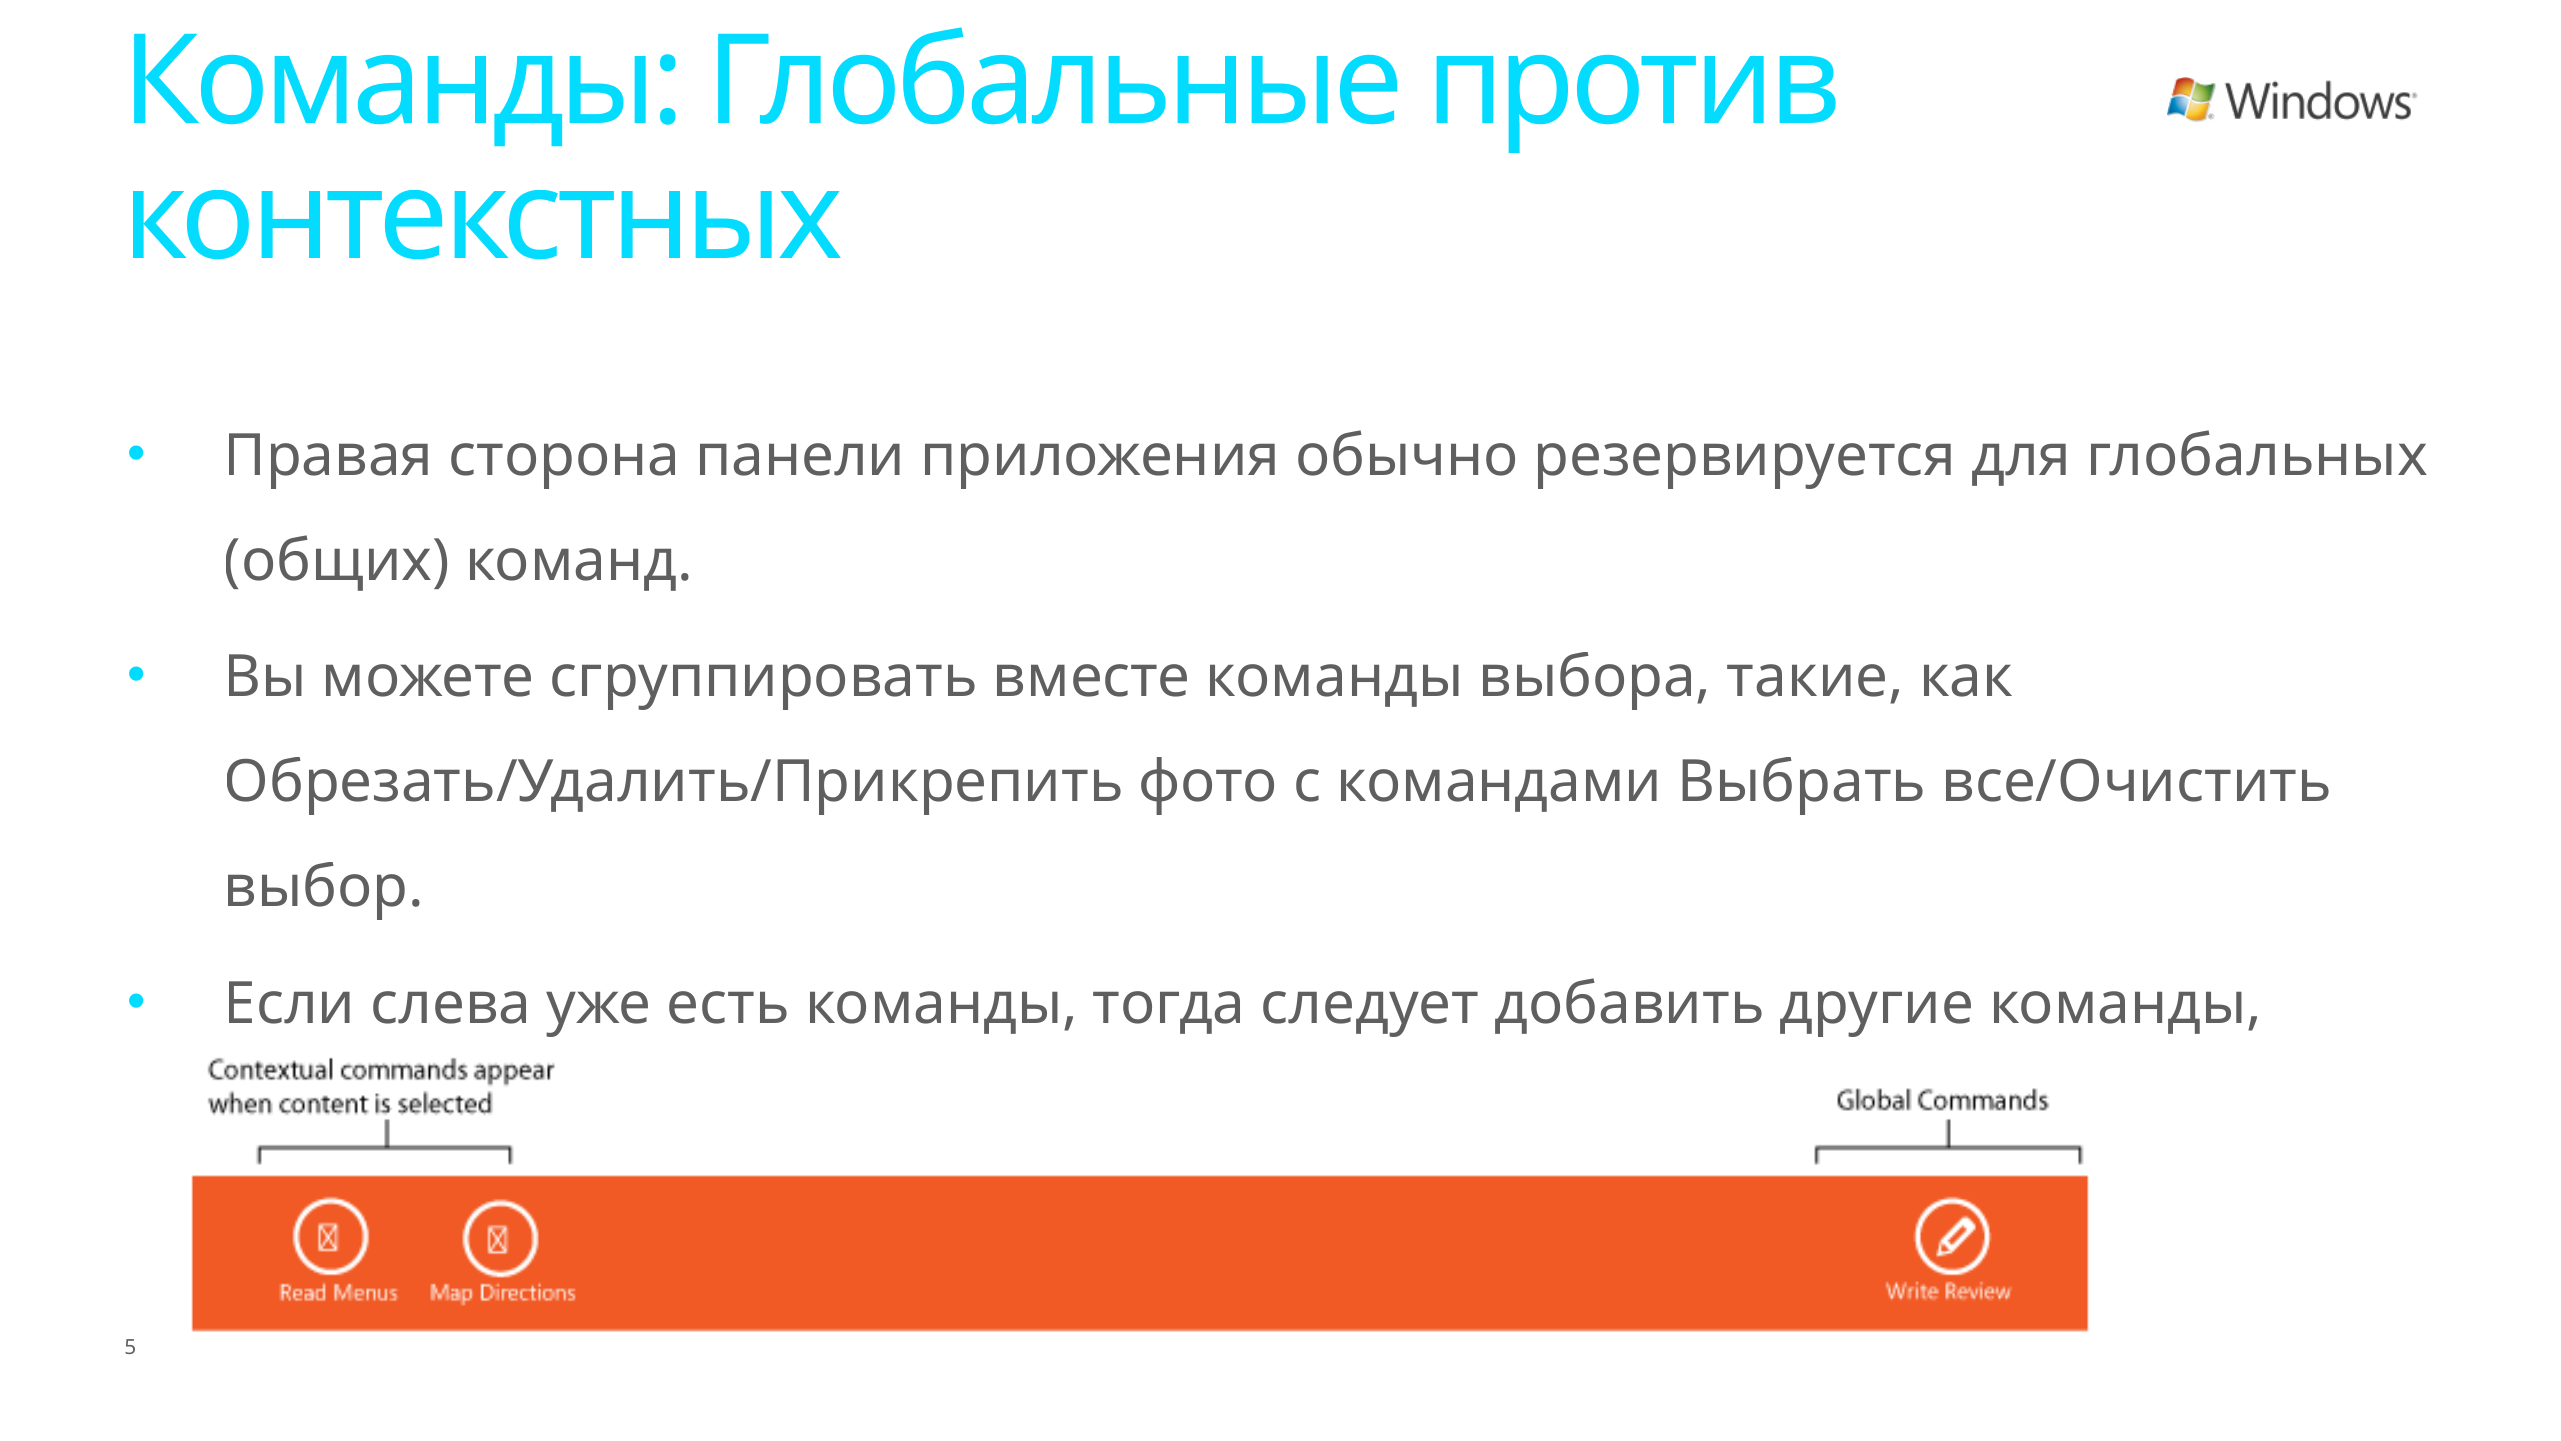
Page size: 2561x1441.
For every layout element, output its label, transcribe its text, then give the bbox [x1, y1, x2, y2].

picture [169, 1052, 2203, 1337]
title Команды: Глобальные против контекстных [122, 48, 2465, 286]
list Правая сторона панели приложения обычно резервируется для глобальных (общих) команд. Вы можете сгруппировать вместе команды выбора, такие, как Обрезать/Удалить/Прикрепить фото с командами Выбрать все/Очистить выбор. Если слева уже есть команды, тогда следует добавить другие команды, отделив их разделителем. [127, 381, 2470, 1047]
